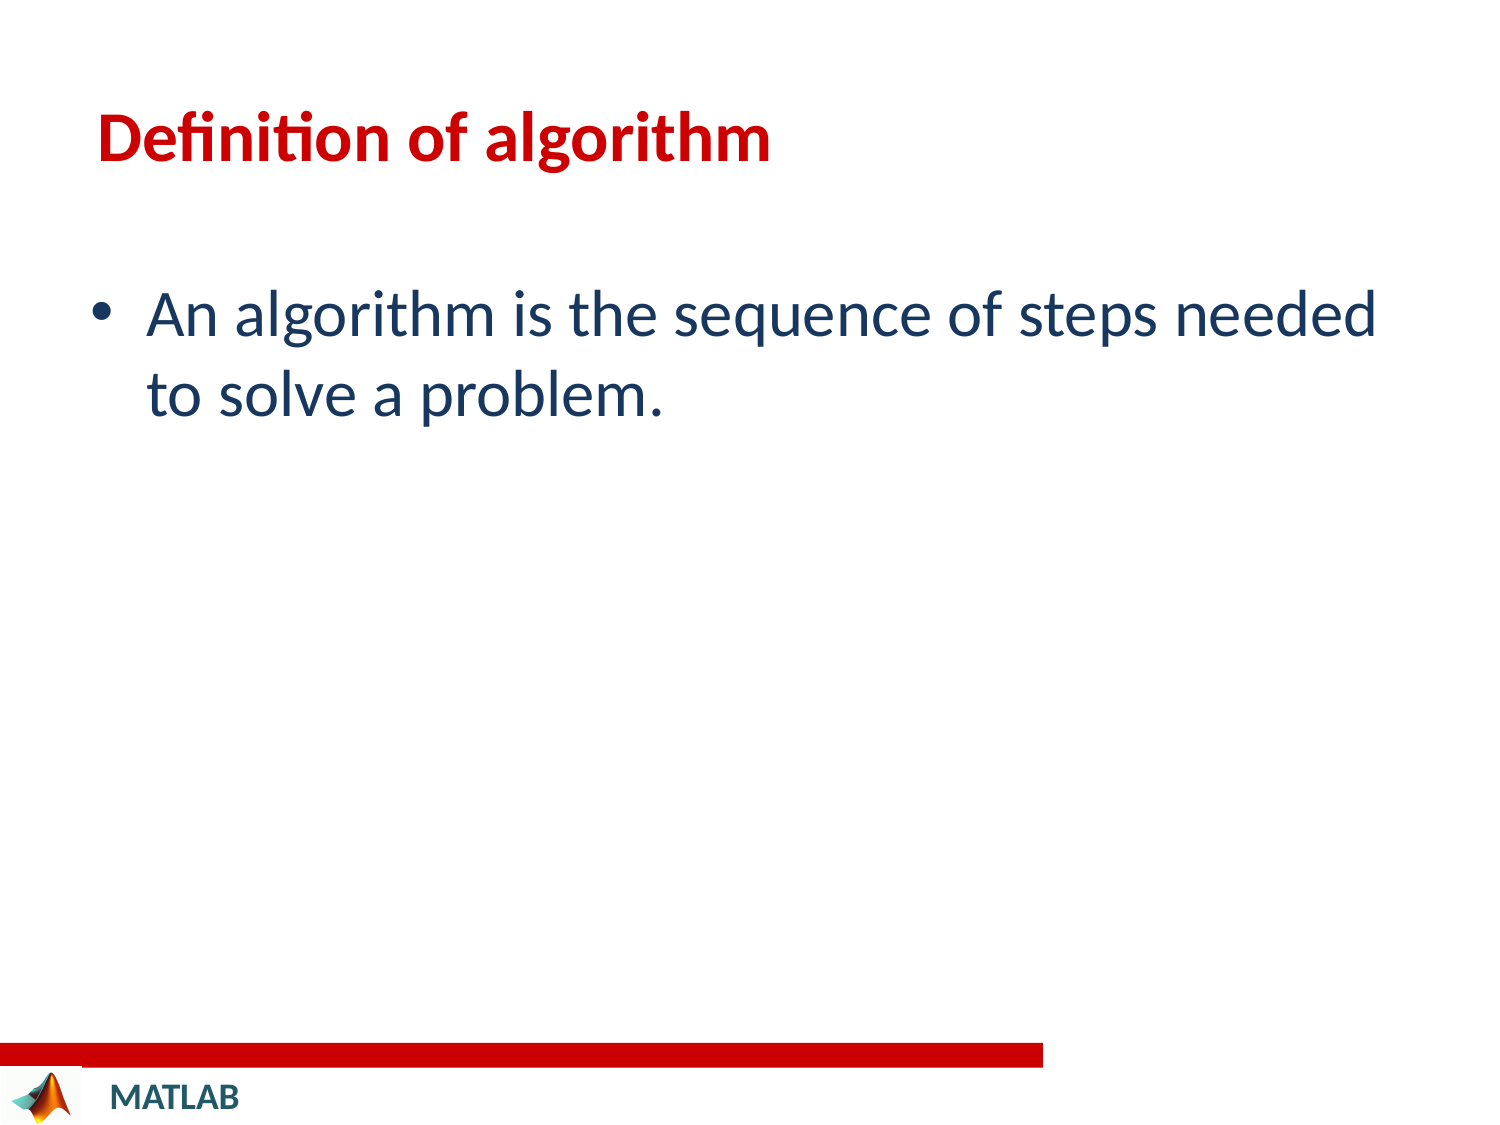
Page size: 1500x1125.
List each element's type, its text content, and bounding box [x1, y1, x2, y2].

footer [0, 1042, 1043, 1068]
title Definition of algorithm [82, 82, 1432, 270]
text_box MATLAB [94, 1064, 255, 1125]
list An algorithm is the sequence of steps needed to solve a problem. [75, 262, 1425, 1005]
picture [0, 1066, 83, 1125]
